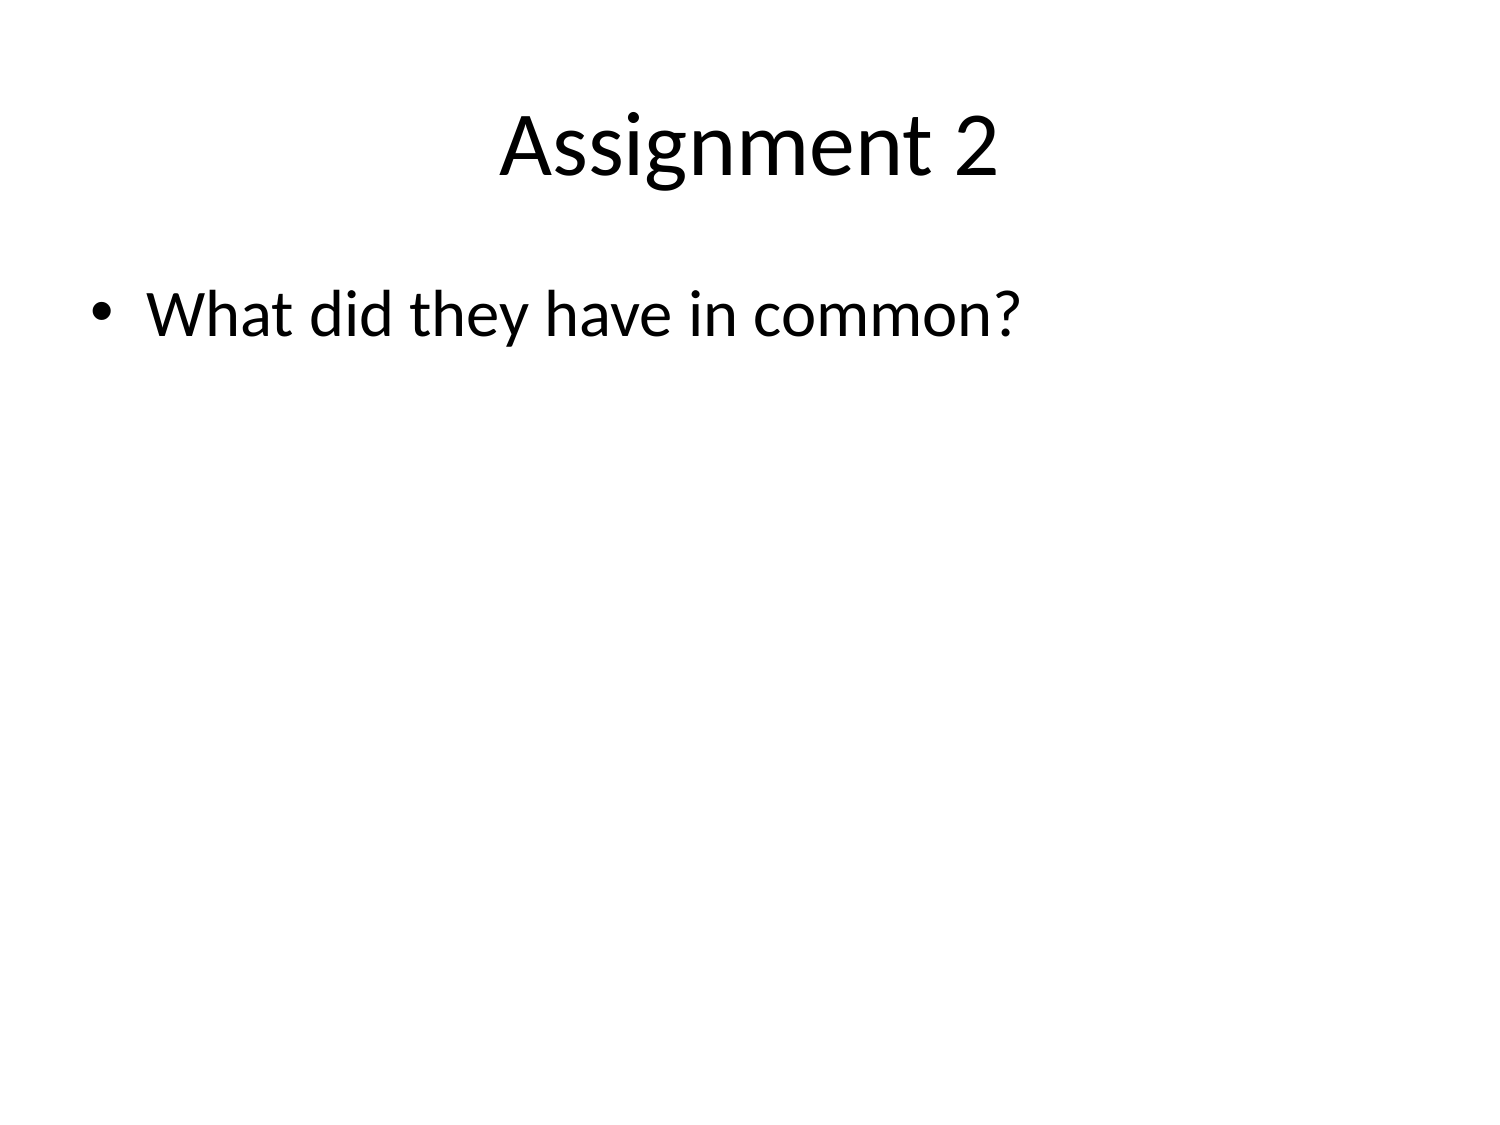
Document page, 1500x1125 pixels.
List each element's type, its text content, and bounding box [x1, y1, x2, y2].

list What did they have in common? [75, 262, 1425, 1005]
title Assignment 2 [75, 45, 1425, 233]
